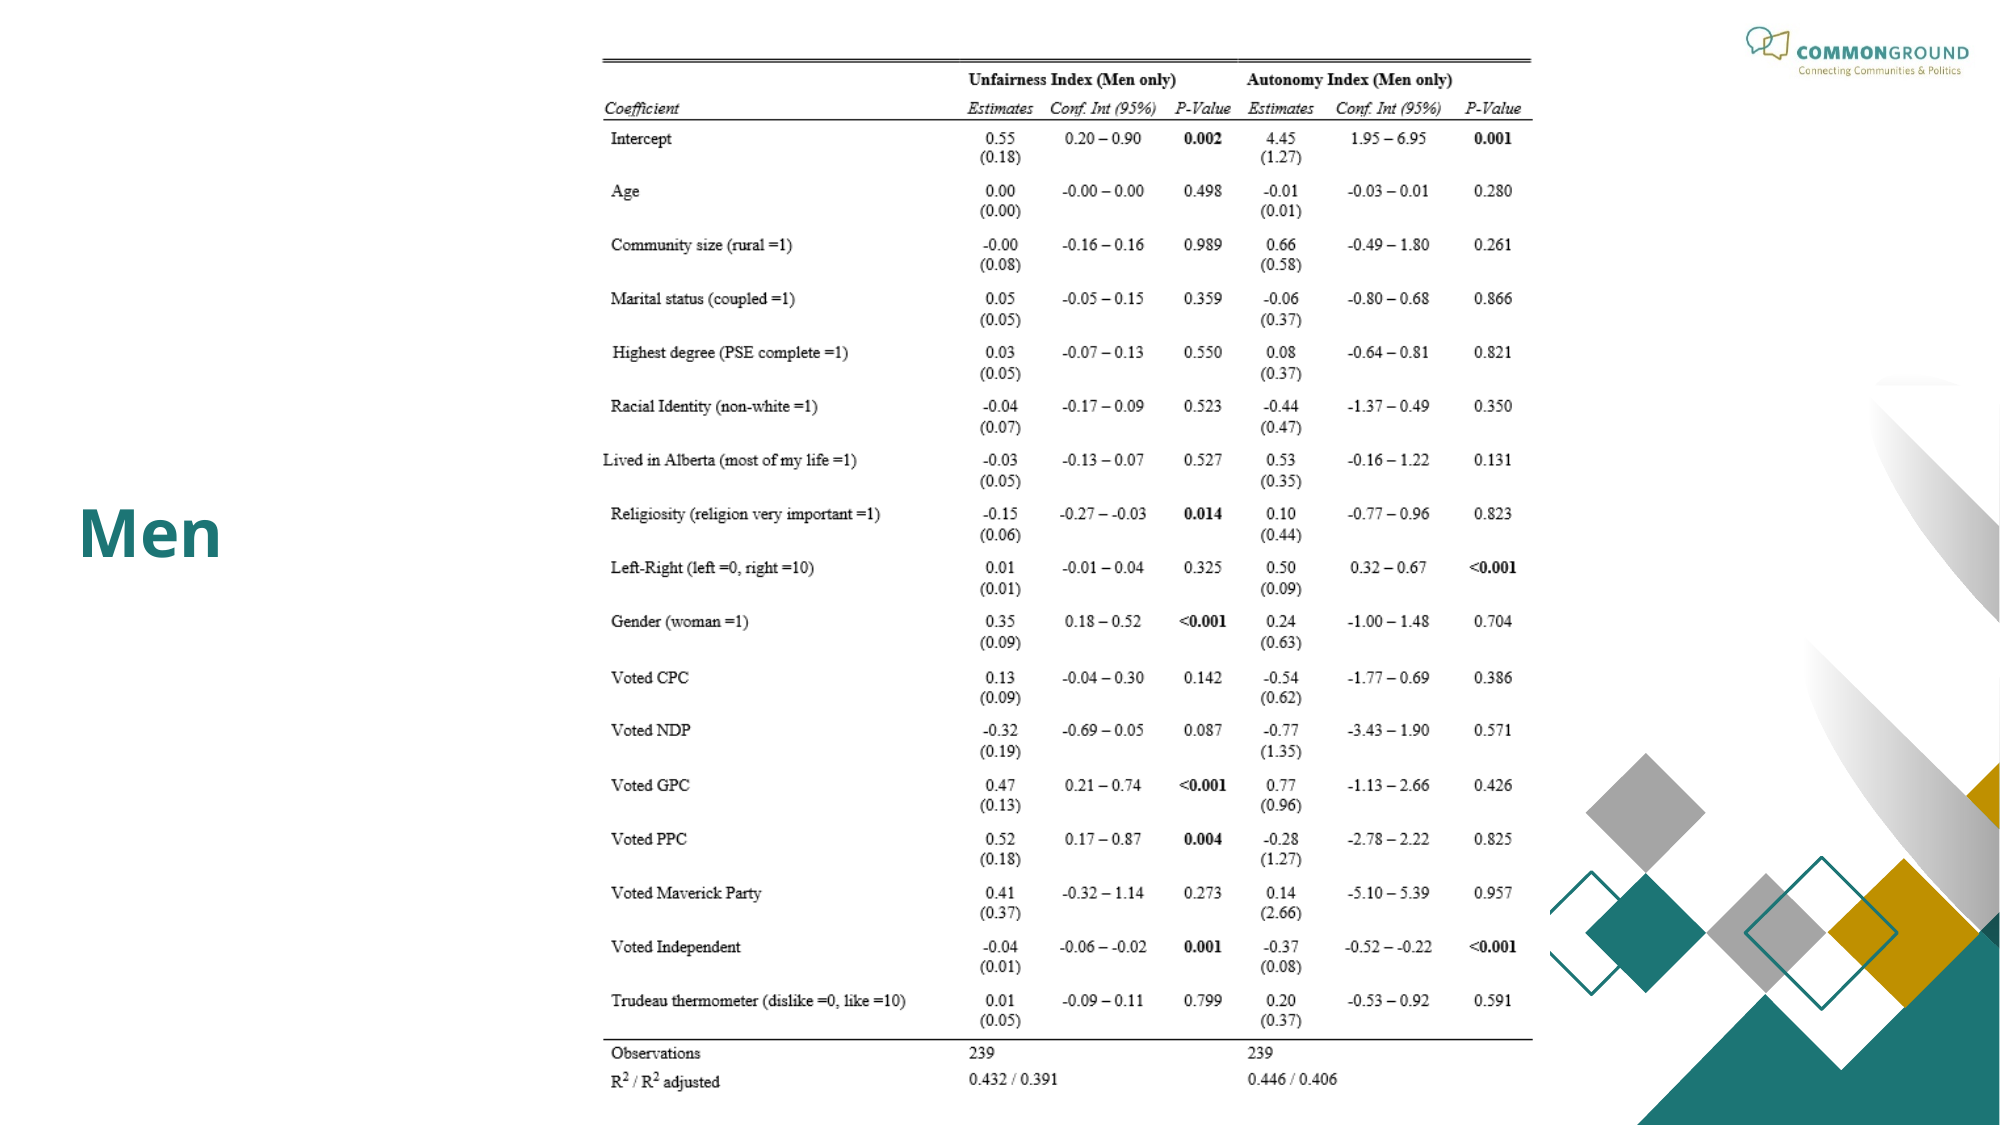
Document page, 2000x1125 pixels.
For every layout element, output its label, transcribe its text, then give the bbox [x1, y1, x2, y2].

text_box Men [77, 491, 588, 684]
picture [593, 51, 1550, 1107]
picture [1734, 22, 1979, 81]
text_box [1259, 385, 2000, 1125]
